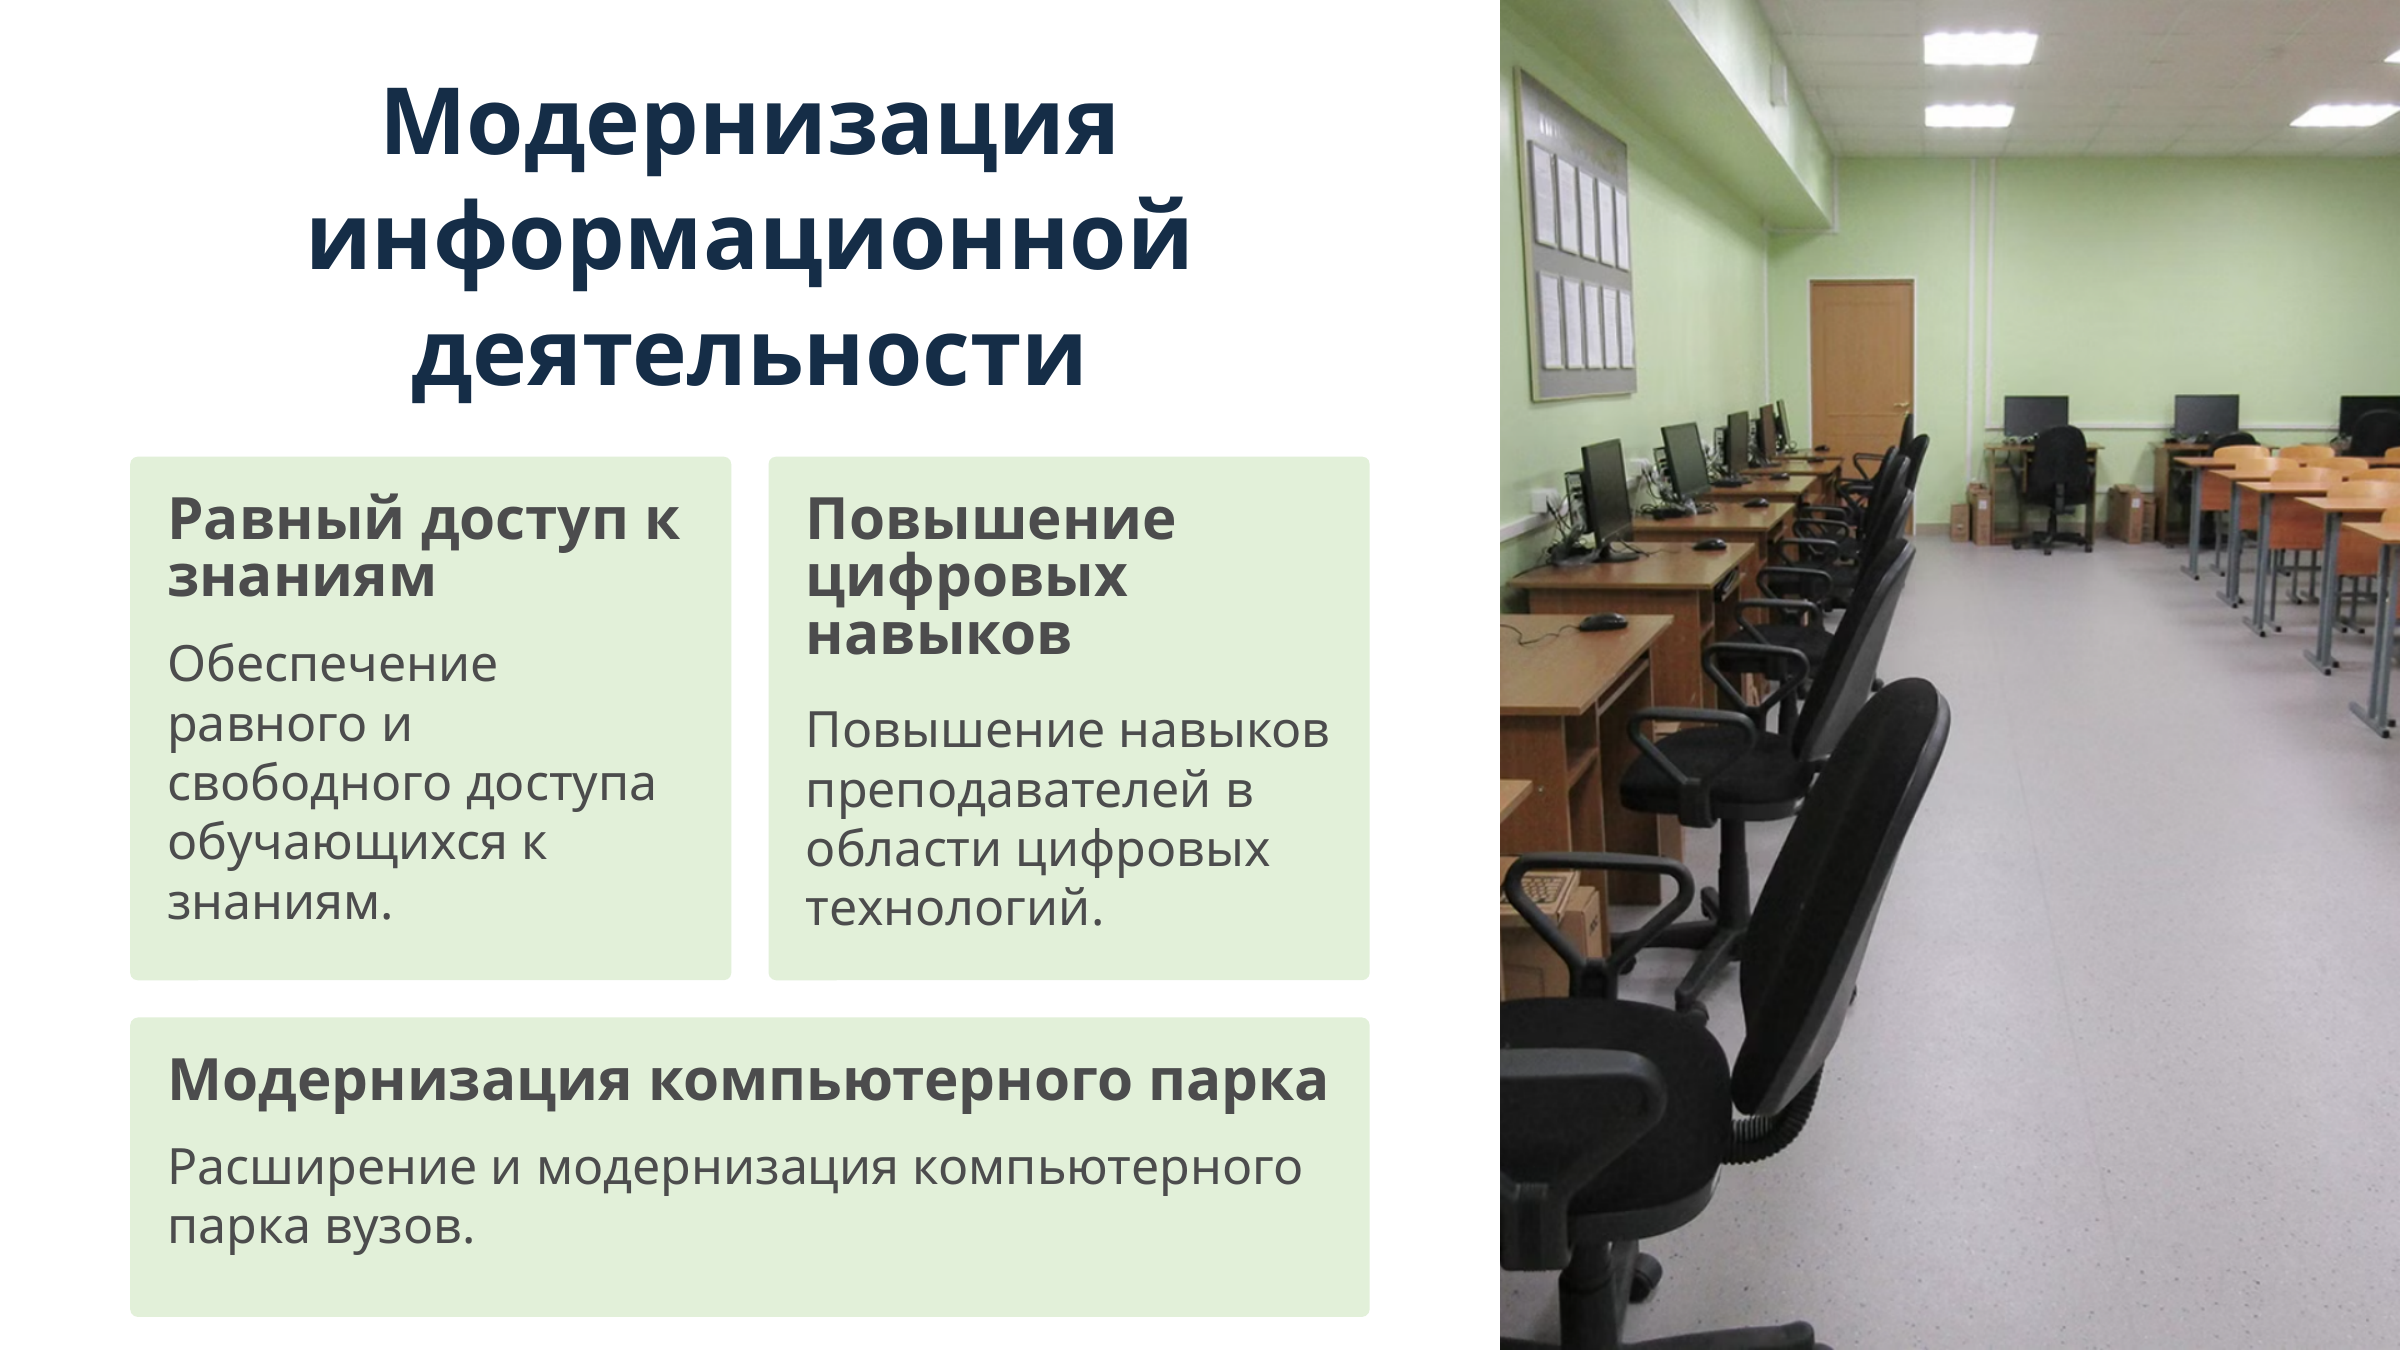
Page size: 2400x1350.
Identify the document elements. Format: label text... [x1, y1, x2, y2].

text_box [130, 456, 732, 981]
text_box Расширение и модернизация компьютерного парка вузов. [167, 1135, 1333, 1195]
text_box Модернизация компьютерного парка [167, 1054, 1024, 1113]
text_box [768, 456, 1370, 981]
text_box Повышение цифровых навыков [805, 493, 1333, 611]
text_box Обеспечение равного и свободного доступа обучающихся к знаниям. [167, 632, 695, 811]
text_box [130, 1017, 1370, 1317]
picture [1499, 0, 2400, 1350]
text_box Модернизация информационной деятельности [130, 56, 1370, 429]
text_box Равный доступ к знаниям [167, 493, 695, 611]
text_box Повышение навыков преподавателей в области цифровых технологий. [805, 698, 1333, 877]
